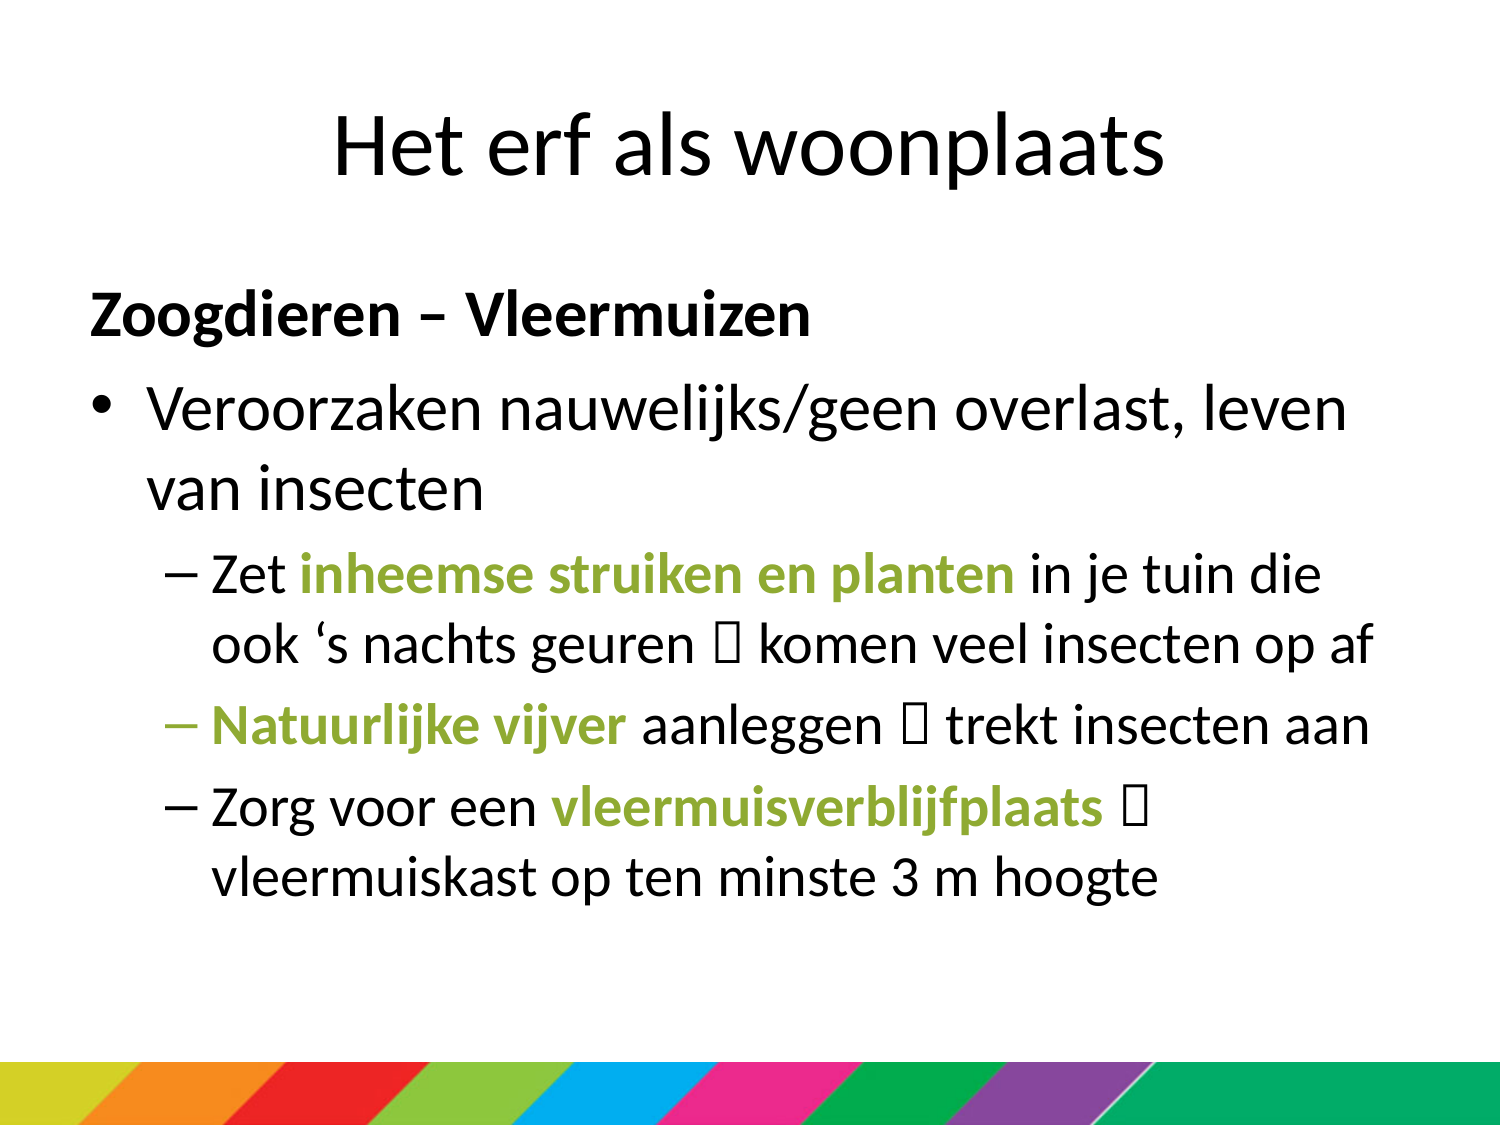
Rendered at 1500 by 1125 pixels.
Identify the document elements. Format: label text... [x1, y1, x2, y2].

picture [0, 1062, 574, 1125]
picture [656, 1062, 1500, 1125]
title Het erf als woonplaats [75, 45, 1425, 233]
list Zoogdieren – Vleermuizen Veroorzaken nauwelijks/geen overlast, leven van insecten Zet inheemse struiken en planten in je tuin die ook ‘s nachts geuren  komen veel insecten op af Natuurlijke vijver aanleggen  trekt insecten aan Zorg voor een vleermuisverblijfplaats  vleermuiskast op ten minste 3 m hoogte [75, 262, 1425, 1005]
